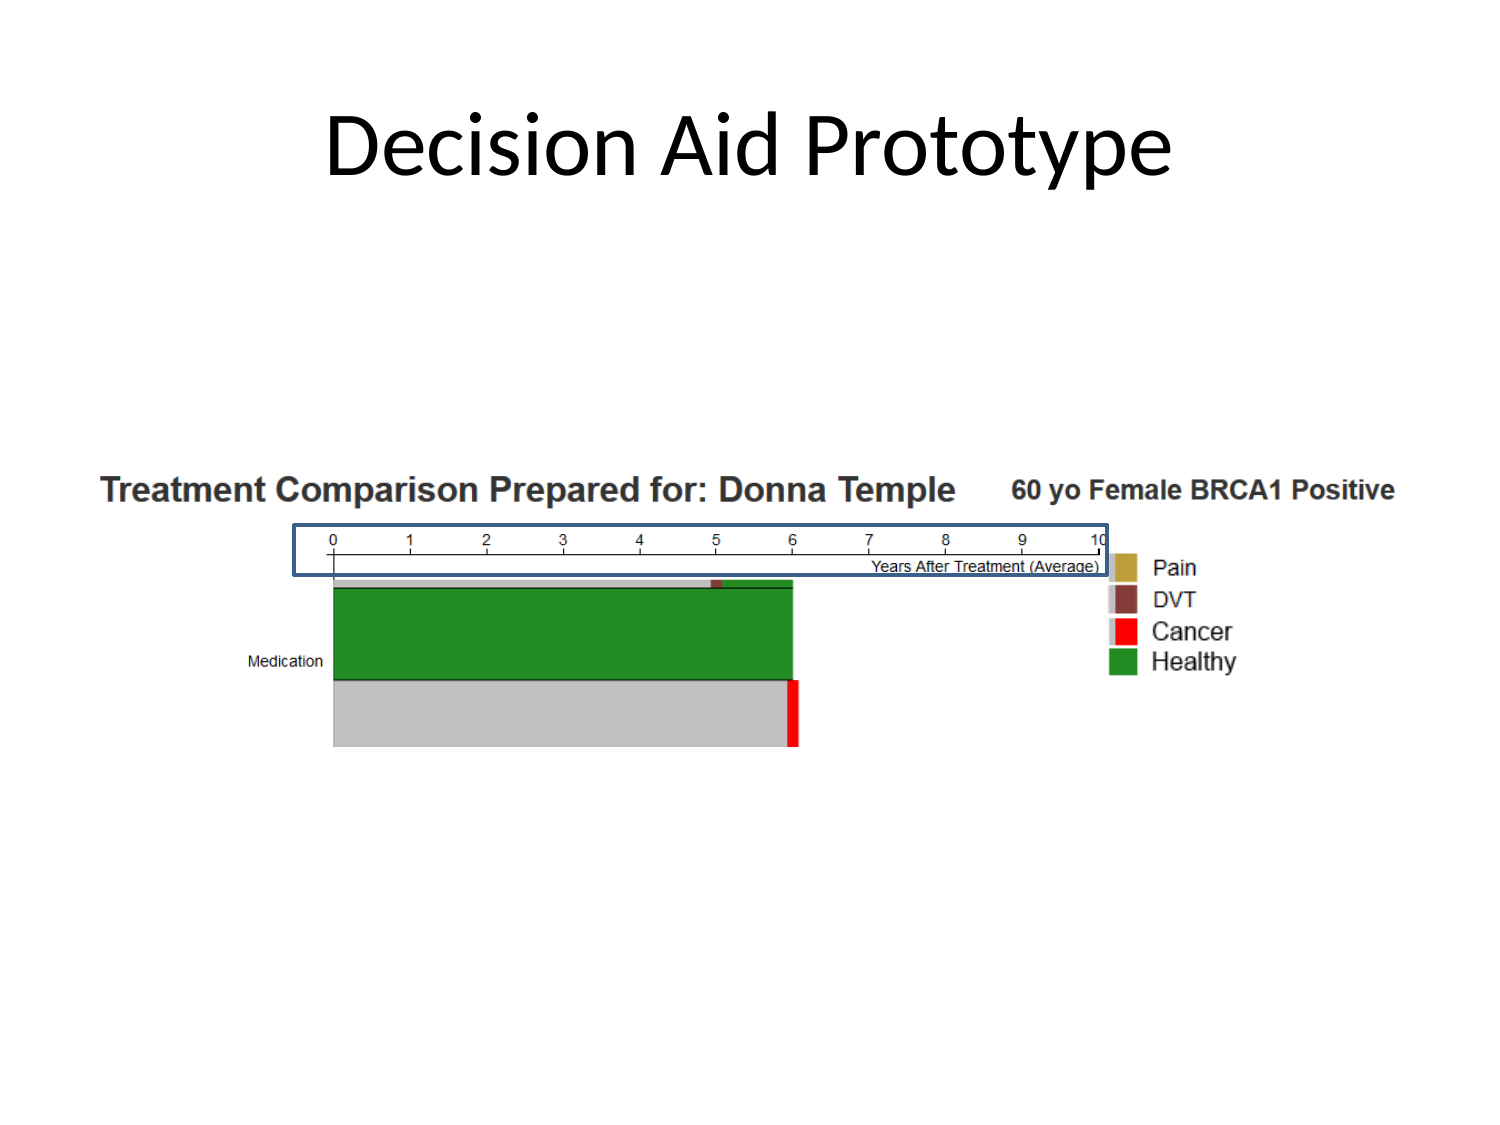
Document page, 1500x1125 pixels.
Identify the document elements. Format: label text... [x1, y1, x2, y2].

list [87, 465, 1402, 747]
picture [1099, 549, 1249, 685]
title Decision Aid Prototype [75, 45, 1425, 233]
